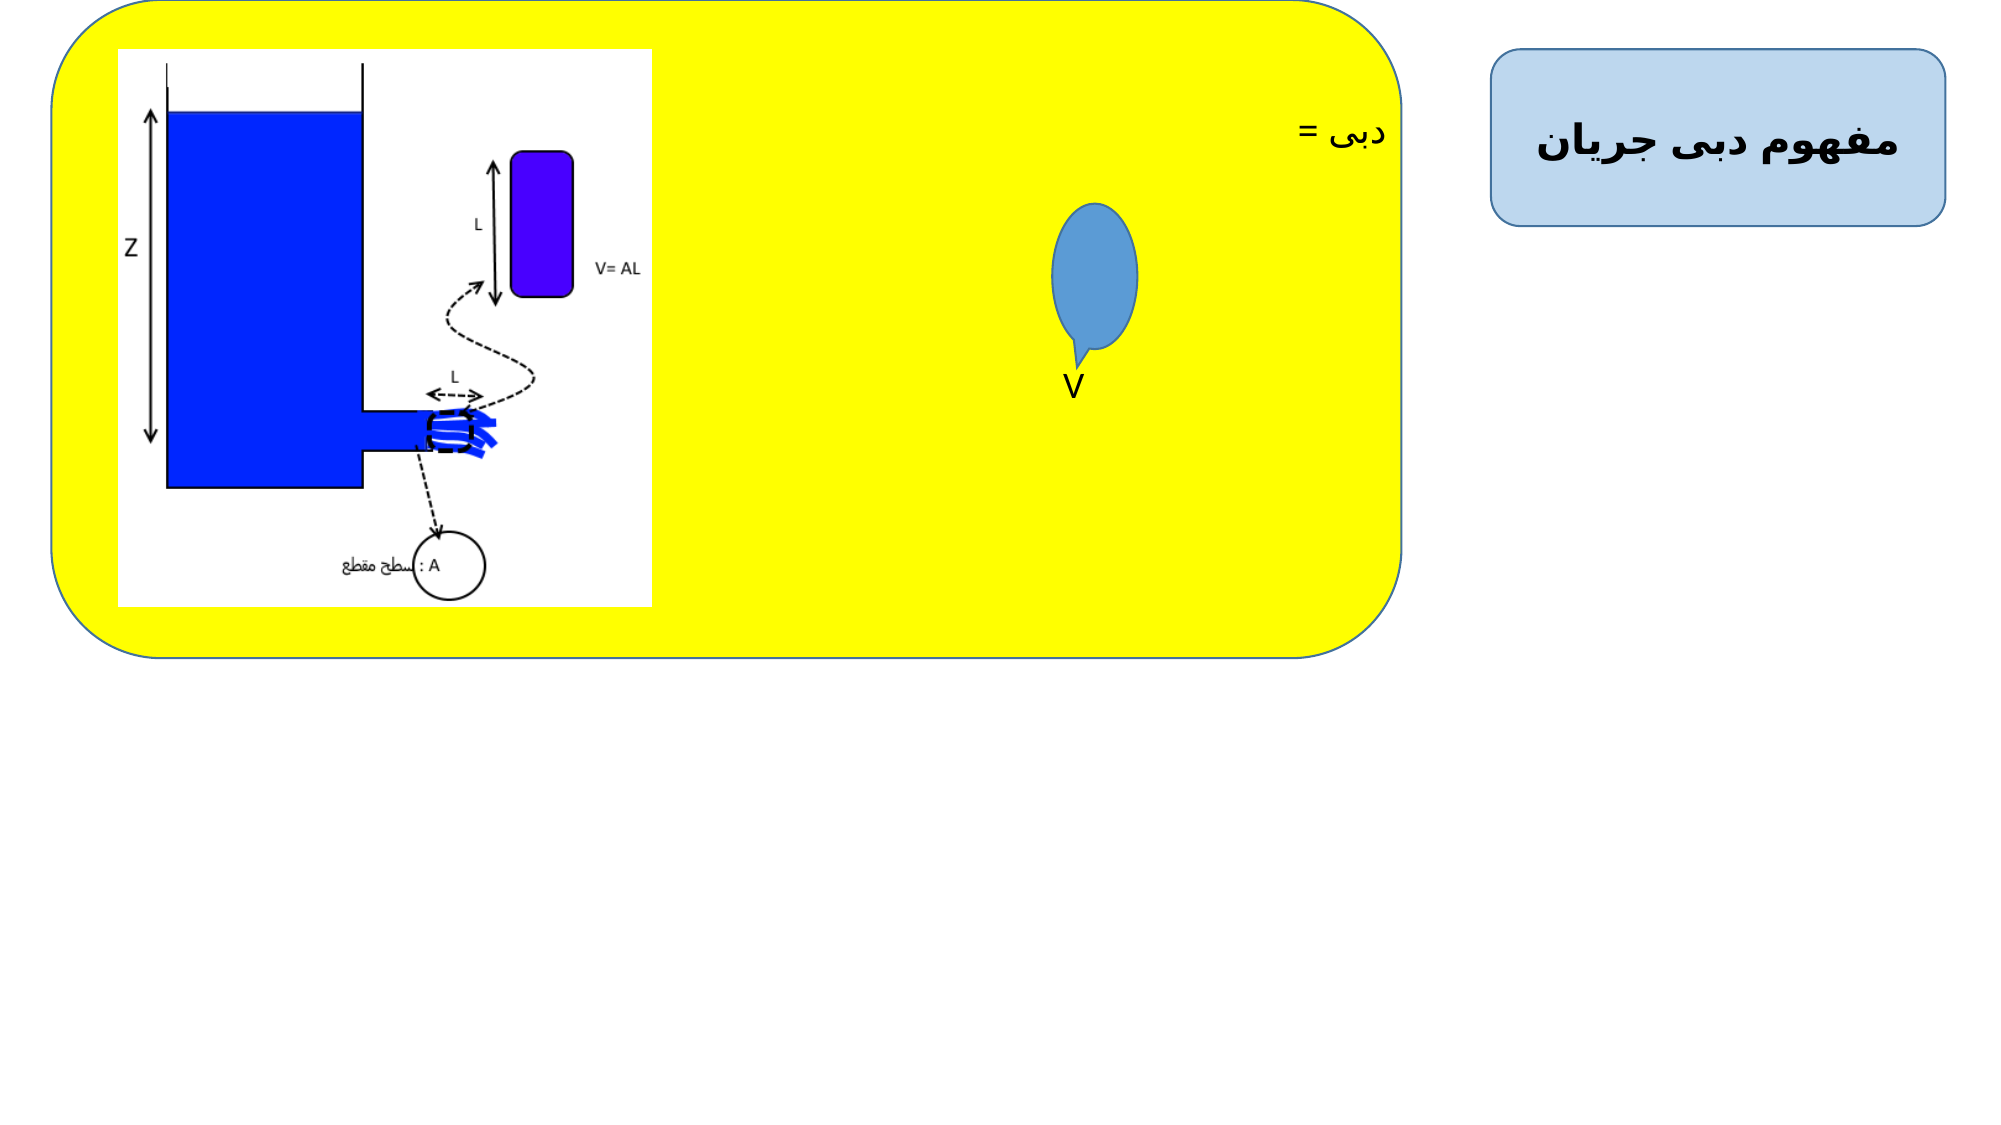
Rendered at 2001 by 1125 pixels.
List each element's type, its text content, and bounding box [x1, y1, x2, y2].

text_box [50, 0, 1403, 660]
text_box V [1052, 354, 1100, 414]
picture [118, 49, 652, 607]
text_box مفهوم دبی جریان [1489, 48, 1947, 228]
text_box [1051, 202, 1139, 354]
